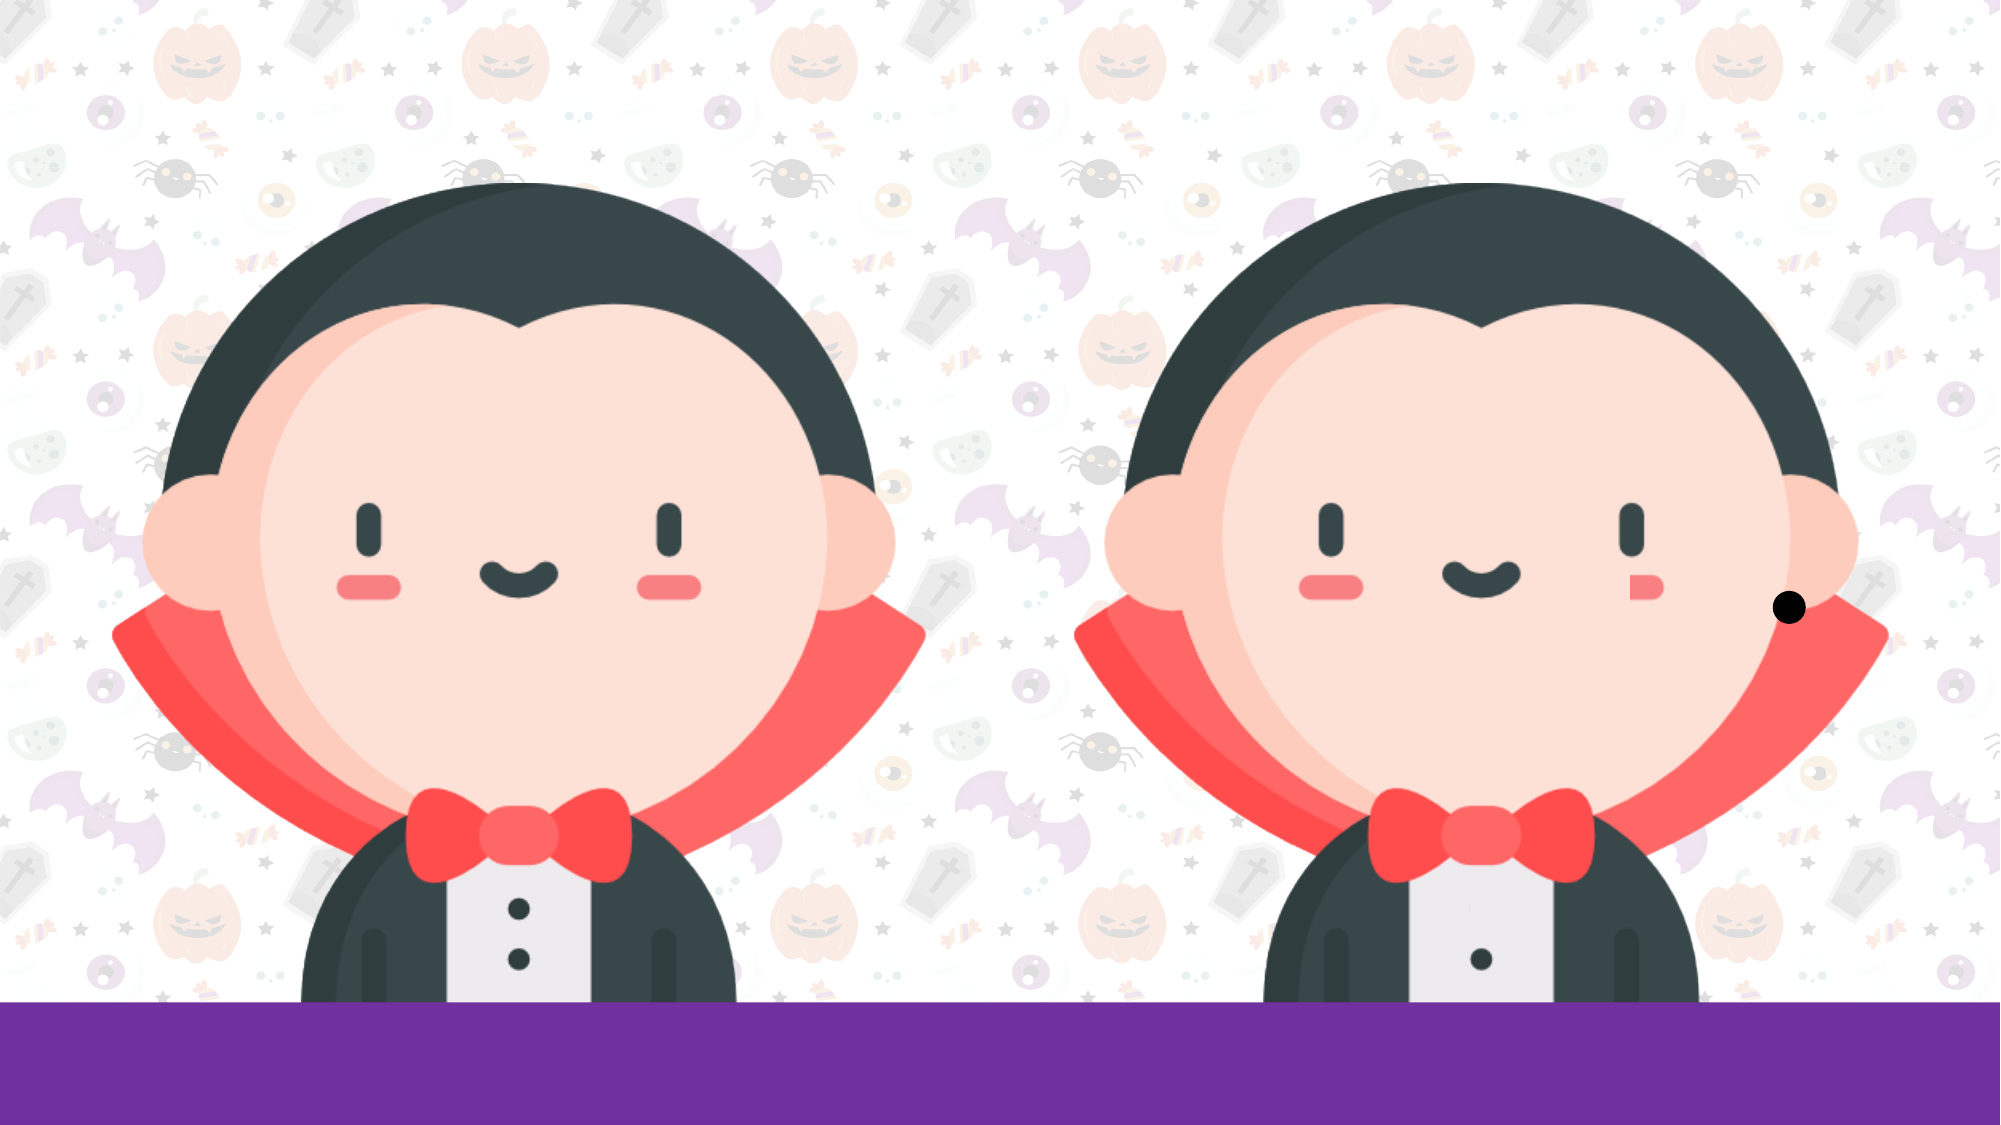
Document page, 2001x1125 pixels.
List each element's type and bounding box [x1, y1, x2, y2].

picture [1071, 183, 1891, 1003]
text_box [0, 1001, 2000, 1125]
picture [109, 183, 929, 1003]
